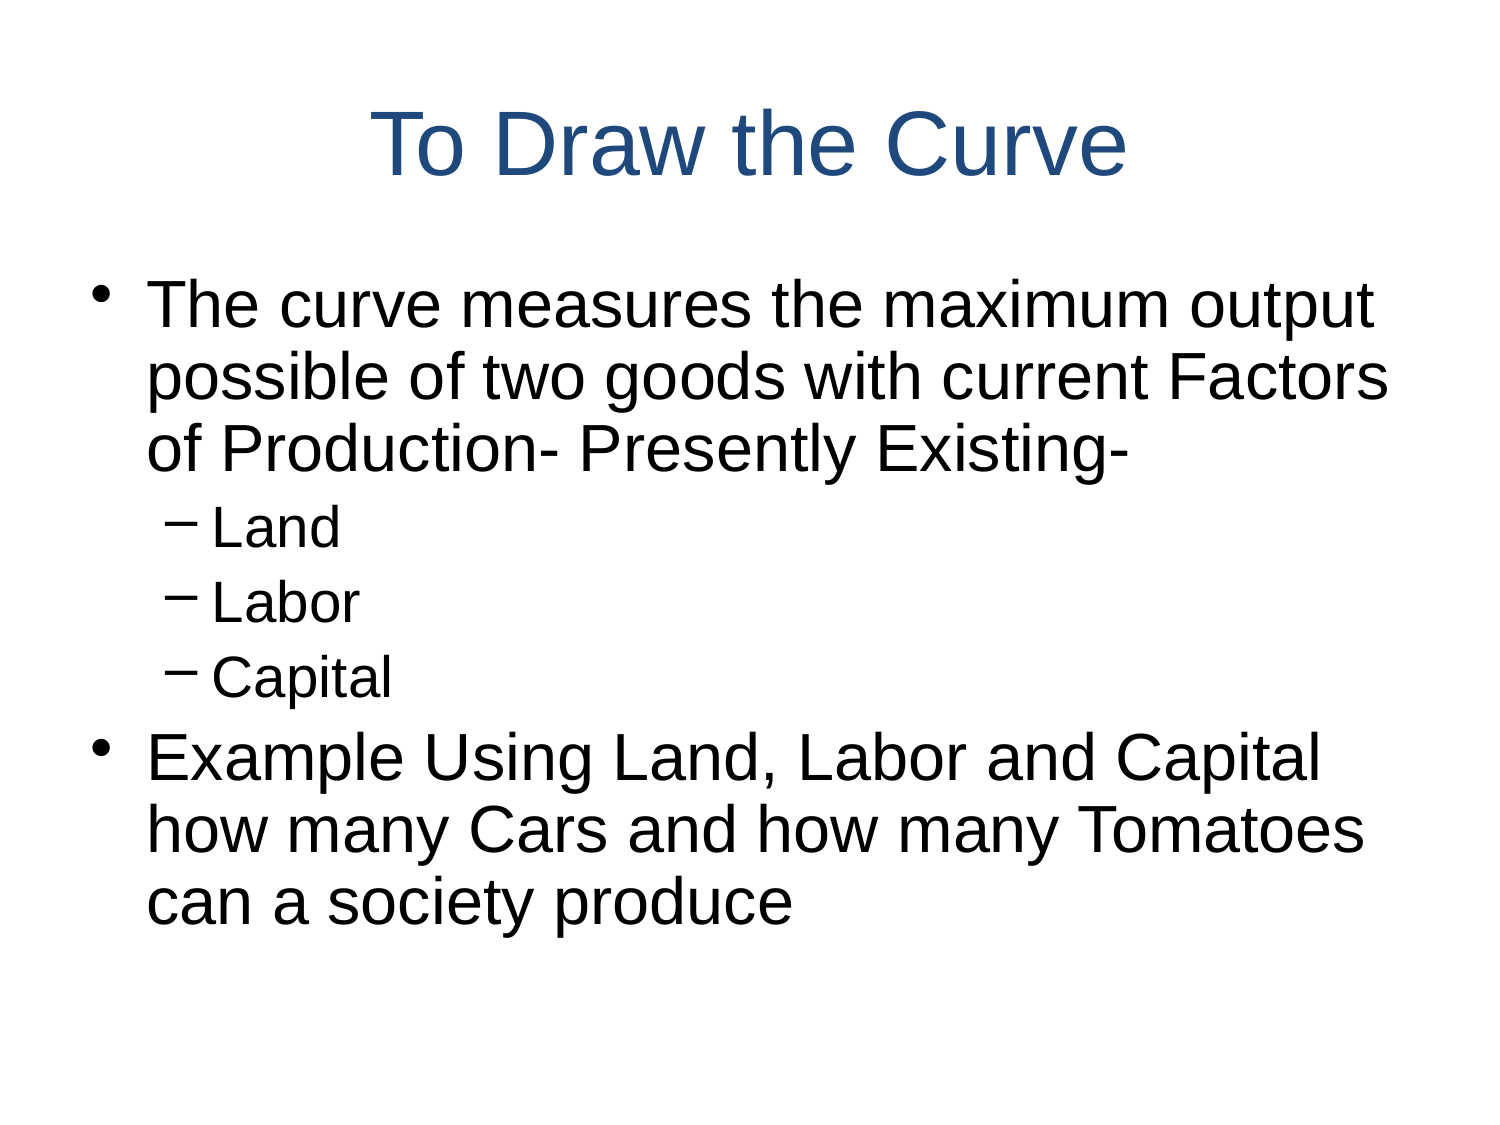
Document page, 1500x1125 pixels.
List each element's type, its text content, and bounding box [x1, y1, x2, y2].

title To Draw the Curve [75, 45, 1425, 233]
list The curve measures the maximum output possible of two goods with current Factors of Production- Presently Existing- Land Labor Capital Example Using Land, Labor and Capital how many Cars and how many Tomatoes can a society produce [75, 262, 1425, 1005]
